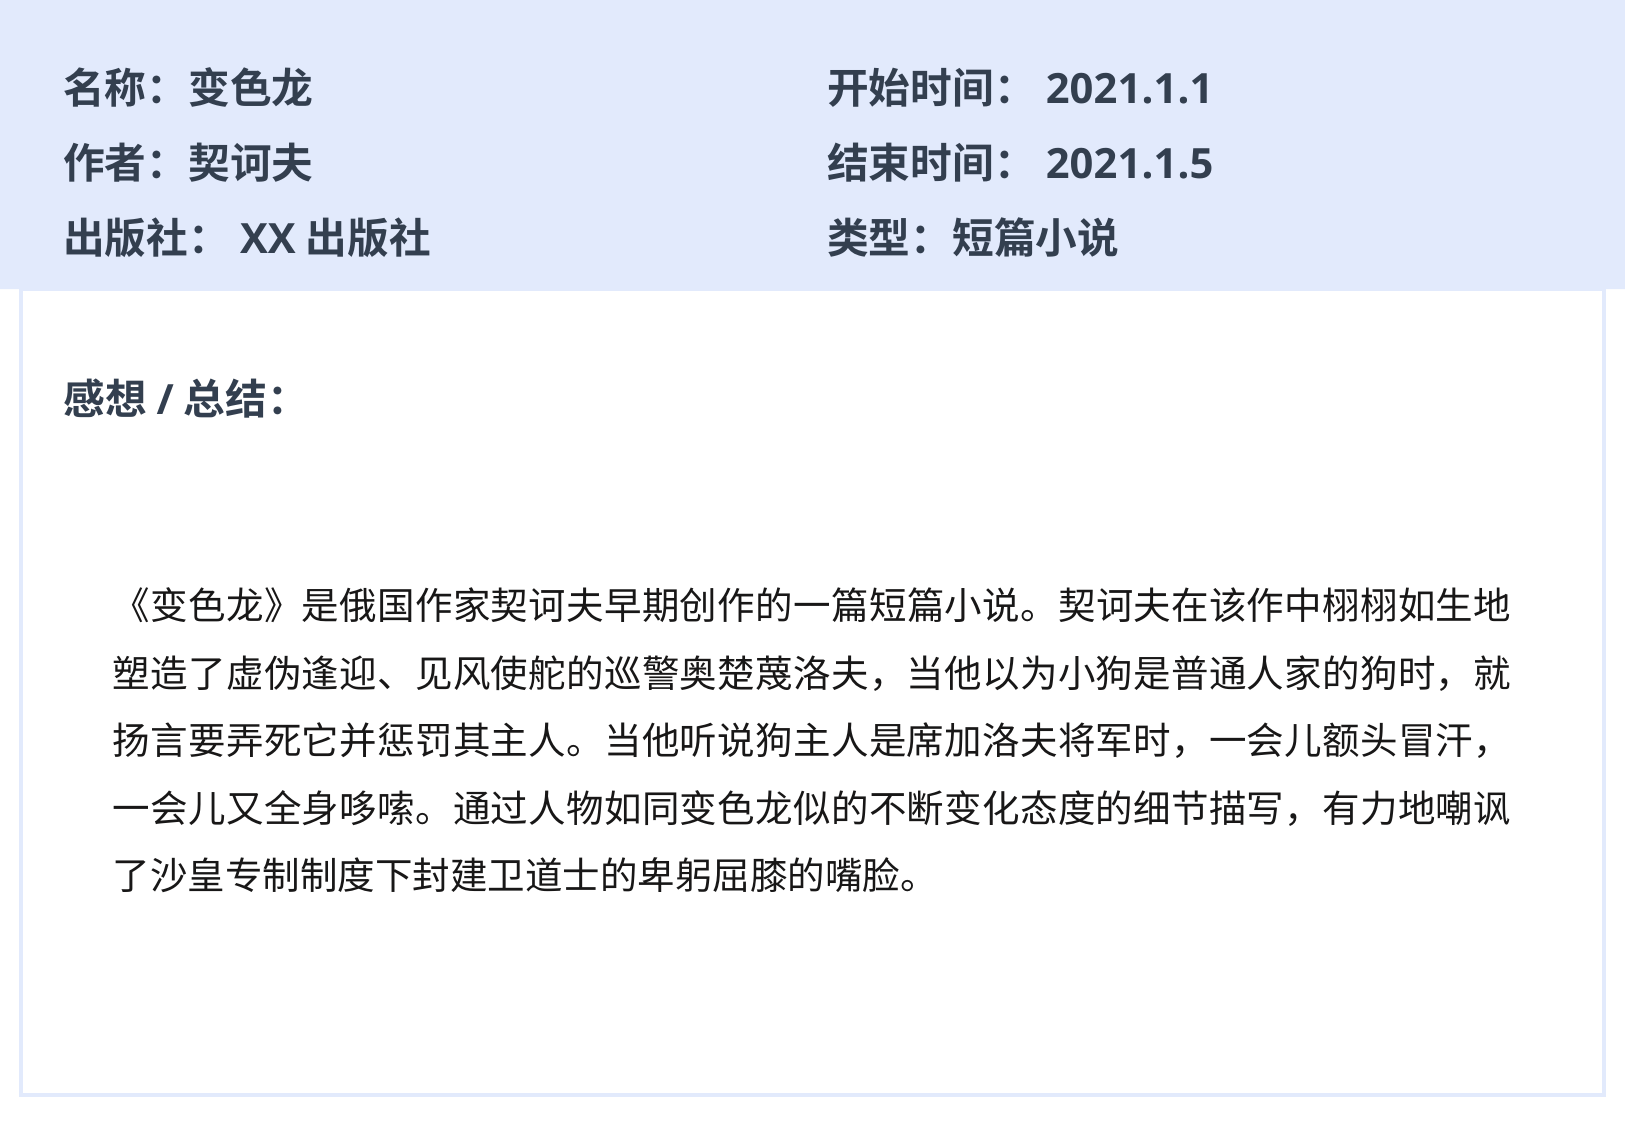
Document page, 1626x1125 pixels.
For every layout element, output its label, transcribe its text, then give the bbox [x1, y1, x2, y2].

text_box 开始时间：2021.1.1 结束时间：2021.1.5 类型：短篇小说 [812, 29, 1359, 270]
text_box 《变色龙》是俄国作家契诃夫早期创作的一篇短篇小说。契诃夫在该作中栩栩如生地塑造了虚伪逢迎、见风使舵的巡警奥楚蔑洛夫，当他以为小狗是普通人家的狗时，就扬言要弄死它并惩罚其主人。当他听说狗主人是席加洛夫将军时，一会儿额头冒汗，一会儿又全身哆嗦。通过人物如同变色龙似的不断变化态度的细节描写，有力地嘲讽了沙皇专制制度下封建卫道士的卑躬屈膝的嘴脸。 [97, 552, 1527, 905]
text_box 名称：变色龙 作者：契诃夫 出版社：XX出版社 [48, 29, 499, 270]
text_box [0, 0, 1625, 290]
text_box [20, 288, 1605, 1096]
